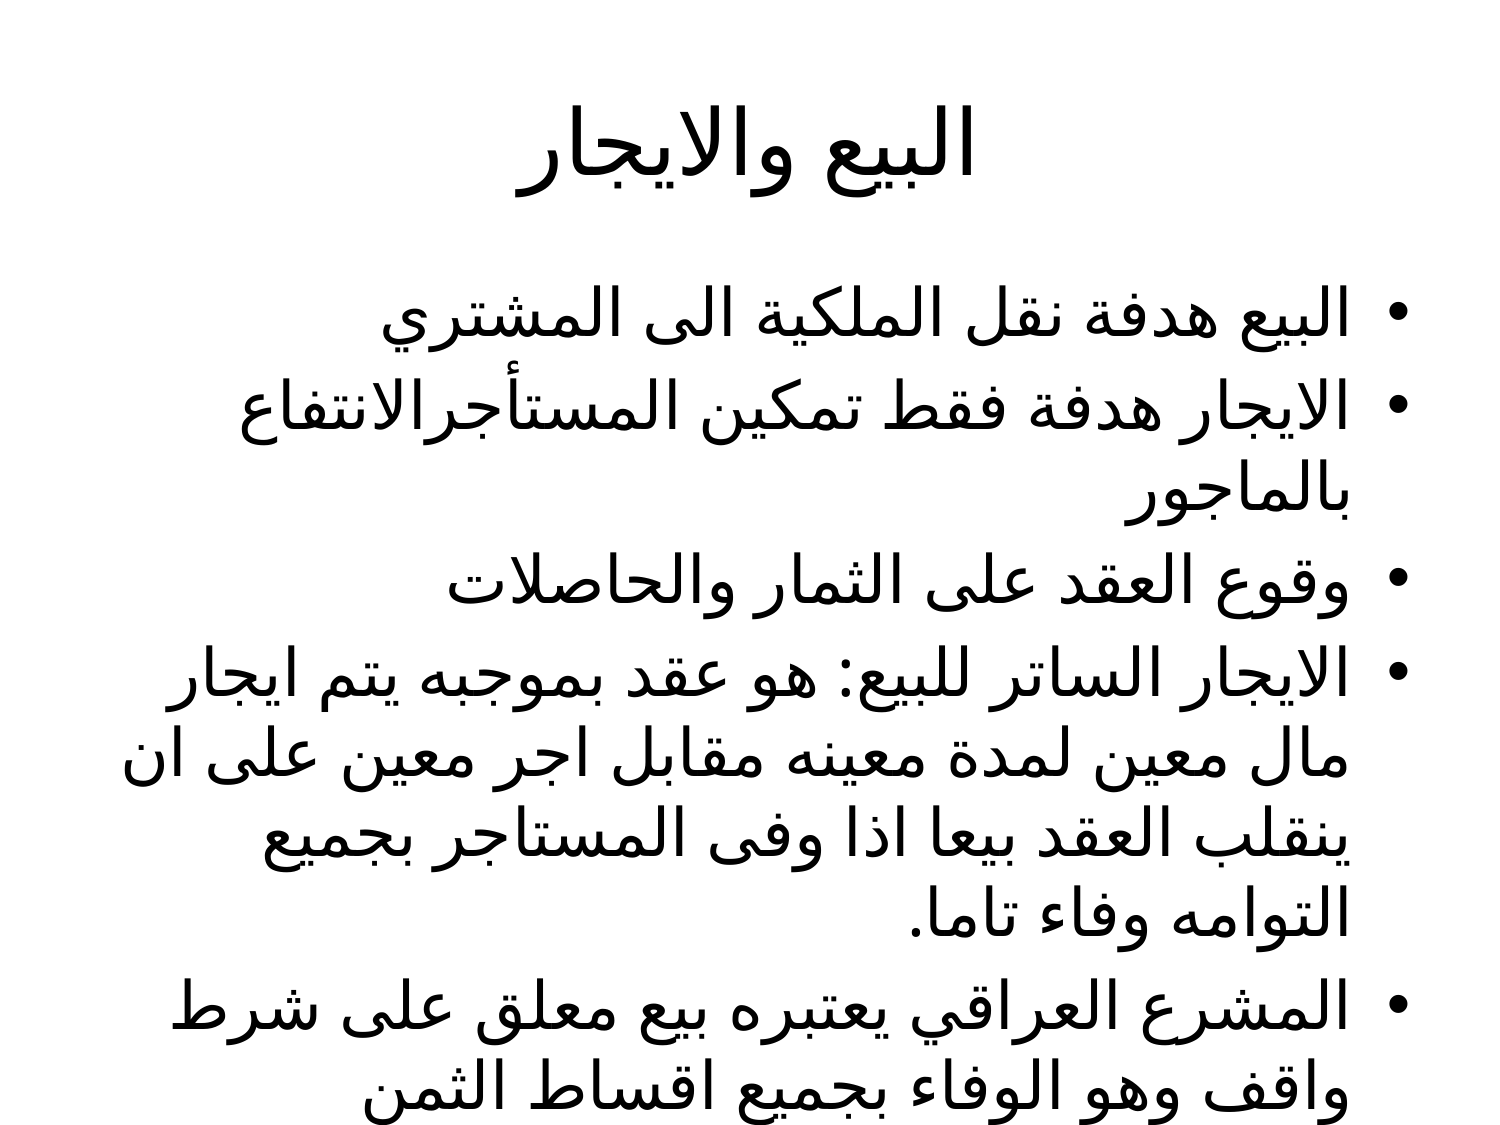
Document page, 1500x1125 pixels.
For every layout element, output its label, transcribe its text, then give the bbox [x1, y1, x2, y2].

title البيع والايجار [75, 45, 1425, 233]
list البيع هدفة نقل الملكية الى المشتري الايجار هدفة فقط تمكين المستأجرالانتفاع بالماجور وقوع العقد على الثمار والحاصلات الايجار الساتر للبيع: هو عقد بموجبه يتم ايجار مال معين لمدة معينه مقابل اجر معين على ان ينقلب العقد بيعا اذا وفى المستاجر بجميع التوامه وفاء تاما. المشرع العراقي يعتبره بيع معلق على شرط واقف وهو الوفاء بجميع اقساط الثمن [75, 262, 1425, 1005]
